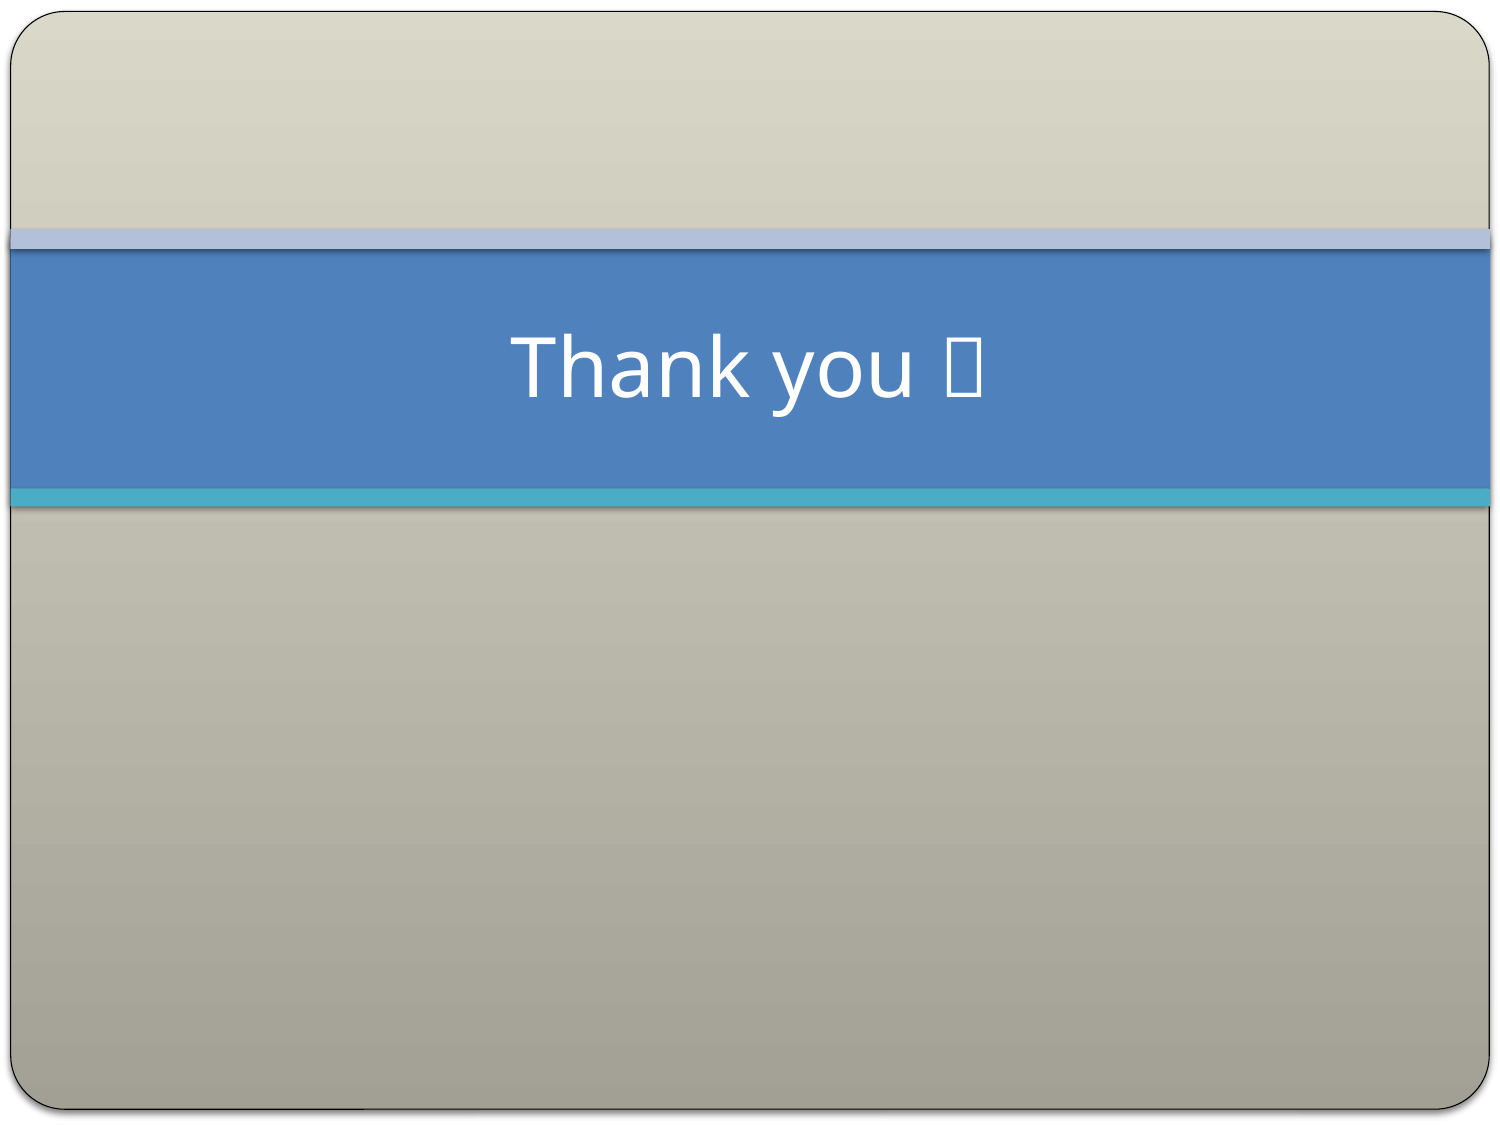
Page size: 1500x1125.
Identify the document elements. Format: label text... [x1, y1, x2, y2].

title Thank you  [75, 247, 1425, 489]
